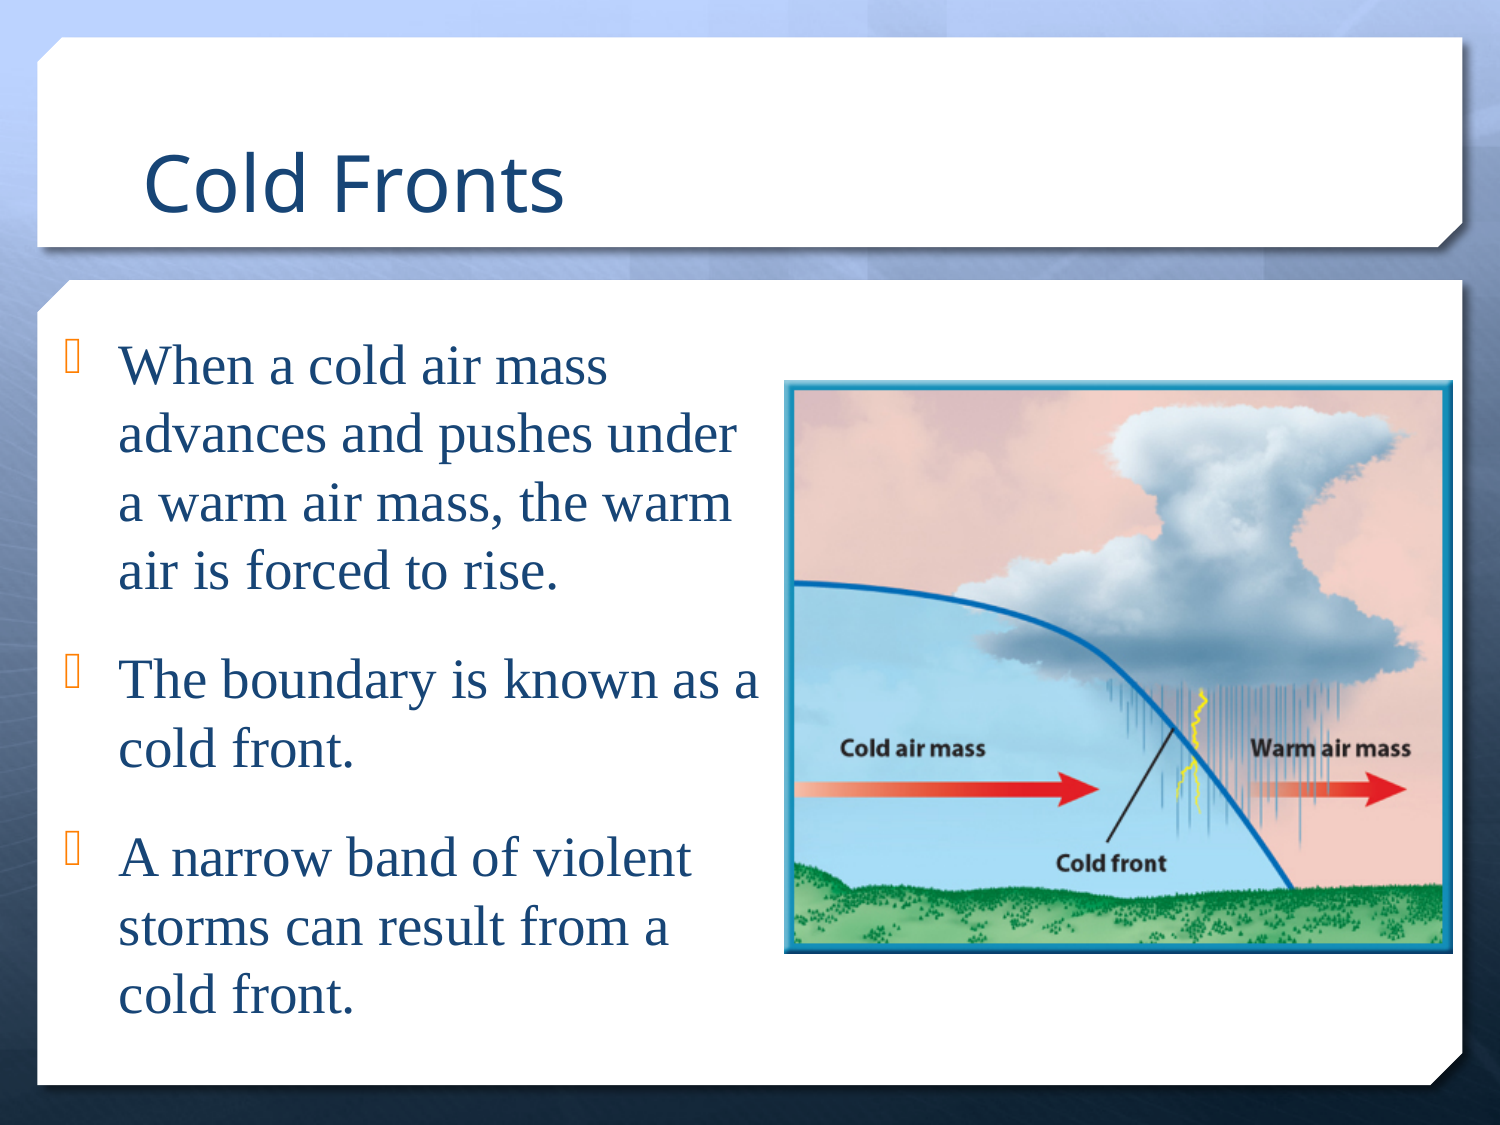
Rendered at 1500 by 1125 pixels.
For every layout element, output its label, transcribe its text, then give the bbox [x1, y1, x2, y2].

title Cold Fronts [127, 48, 1372, 236]
picture [783, 379, 1454, 955]
list When a cold air mass advances and pushes under a warm air mass, the warm air is forced to rise. The boundary is known as a cold front. A narrow band of violent storms can result from a cold front. [48, 319, 785, 1038]
